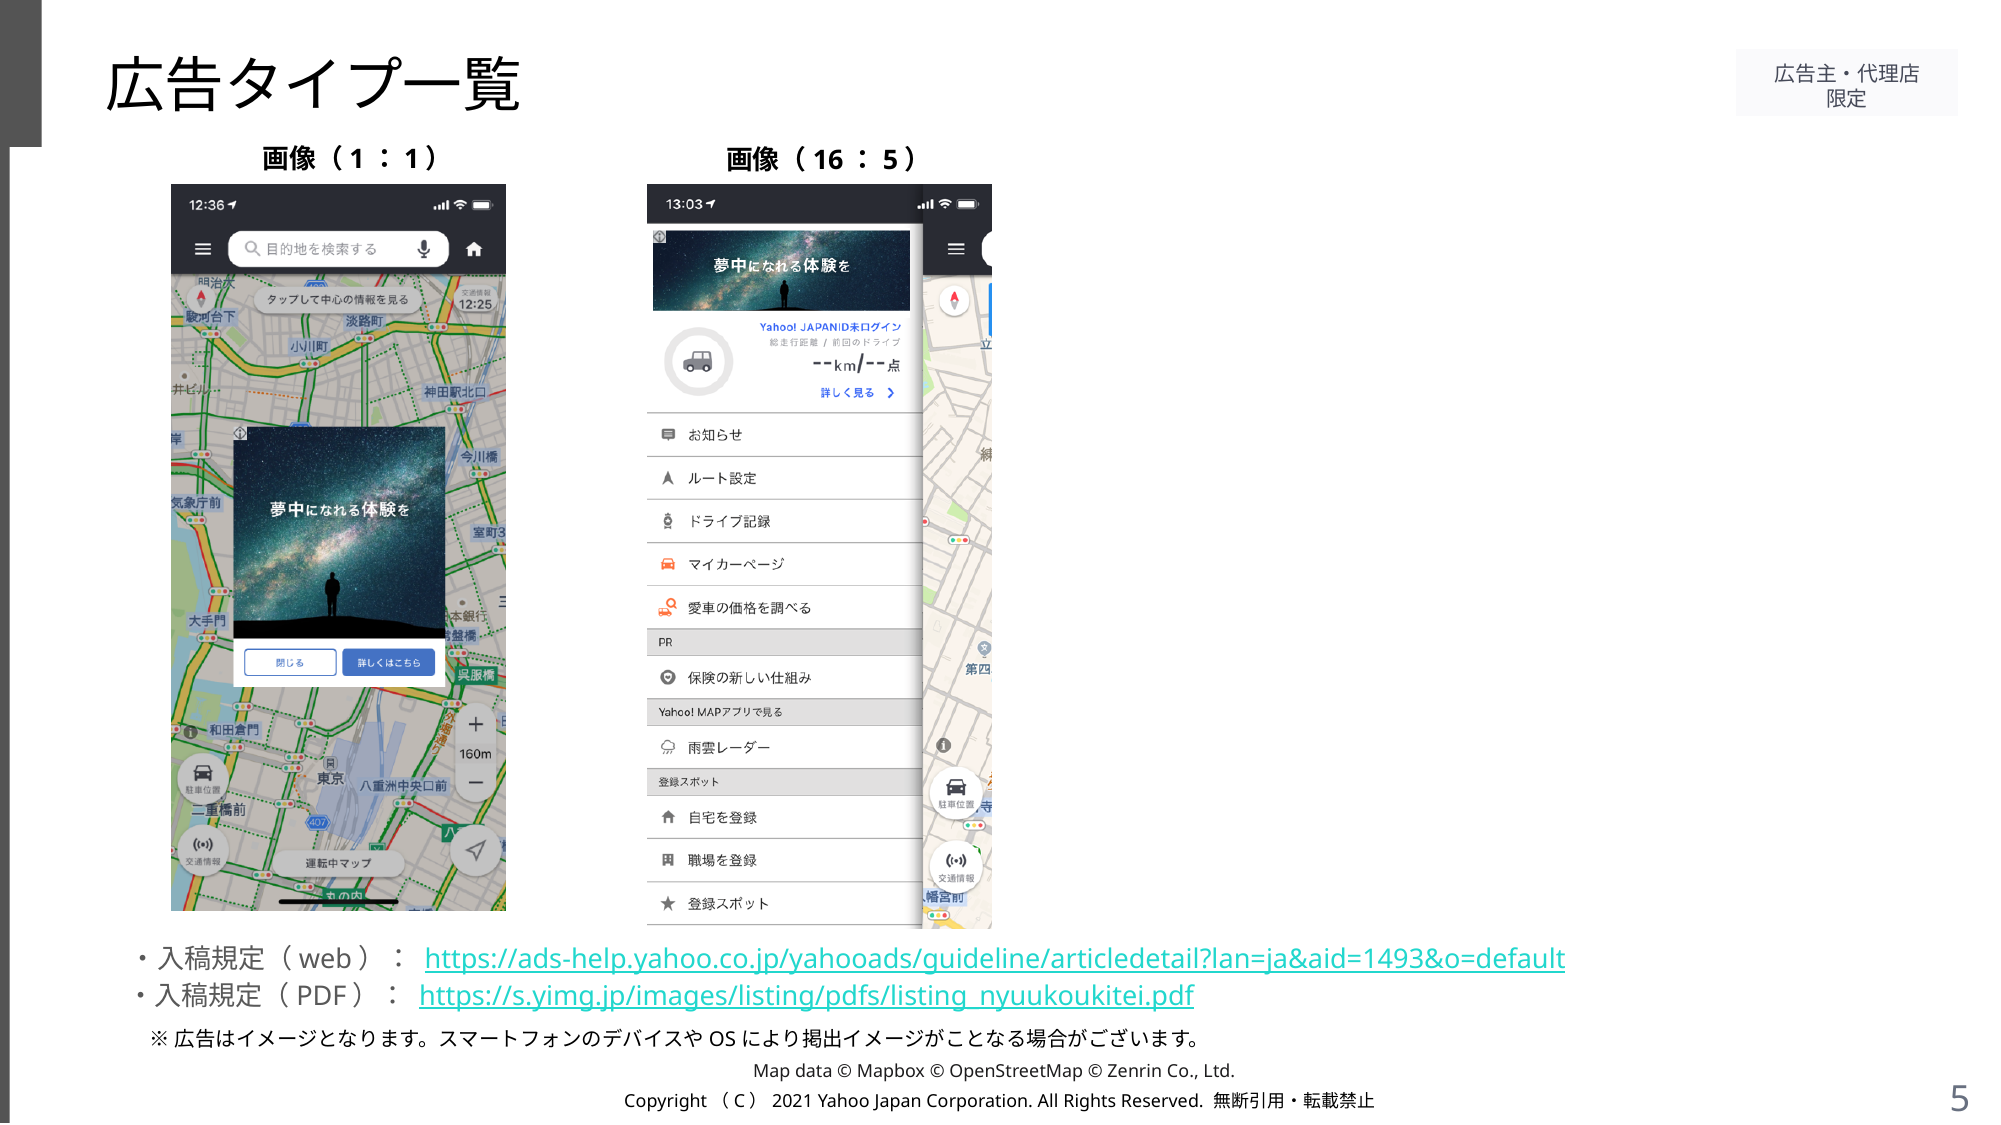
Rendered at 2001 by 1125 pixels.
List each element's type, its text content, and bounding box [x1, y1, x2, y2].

text_box ※広告はイメージとなります。スマートフォンのデバイスやOSにより掲出イメージがことなる場合がございます。 [134, 1018, 1895, 1058]
picture [647, 184, 993, 929]
text_box 画像（1：1） [247, 128, 468, 182]
text_box ・入稿規定（web）： https://ads-help.yahoo.co.jp/yahooads/guideline/articledetail?lan=ja&aid=1493&o=default ・入稿規定（PDF）： https://s.yimg.jp/images/listing/pdfs/listing_nyuukoukitei.pdf [88, 934, 1672, 1023]
title 広告タイプ一覧 [90, 39, 1848, 127]
picture [171, 184, 507, 911]
text_box Map data © Mapbox © OpenStreetMap © Zenrin Co., Ltd. [738, 1058, 1291, 1089]
text_box 画像（16：5） [711, 129, 947, 182]
footer Copyright（C）2021 Yahoo Japan Corporation. All Rights Reserved. 無断引用・転載禁止 [563, 1070, 1437, 1125]
